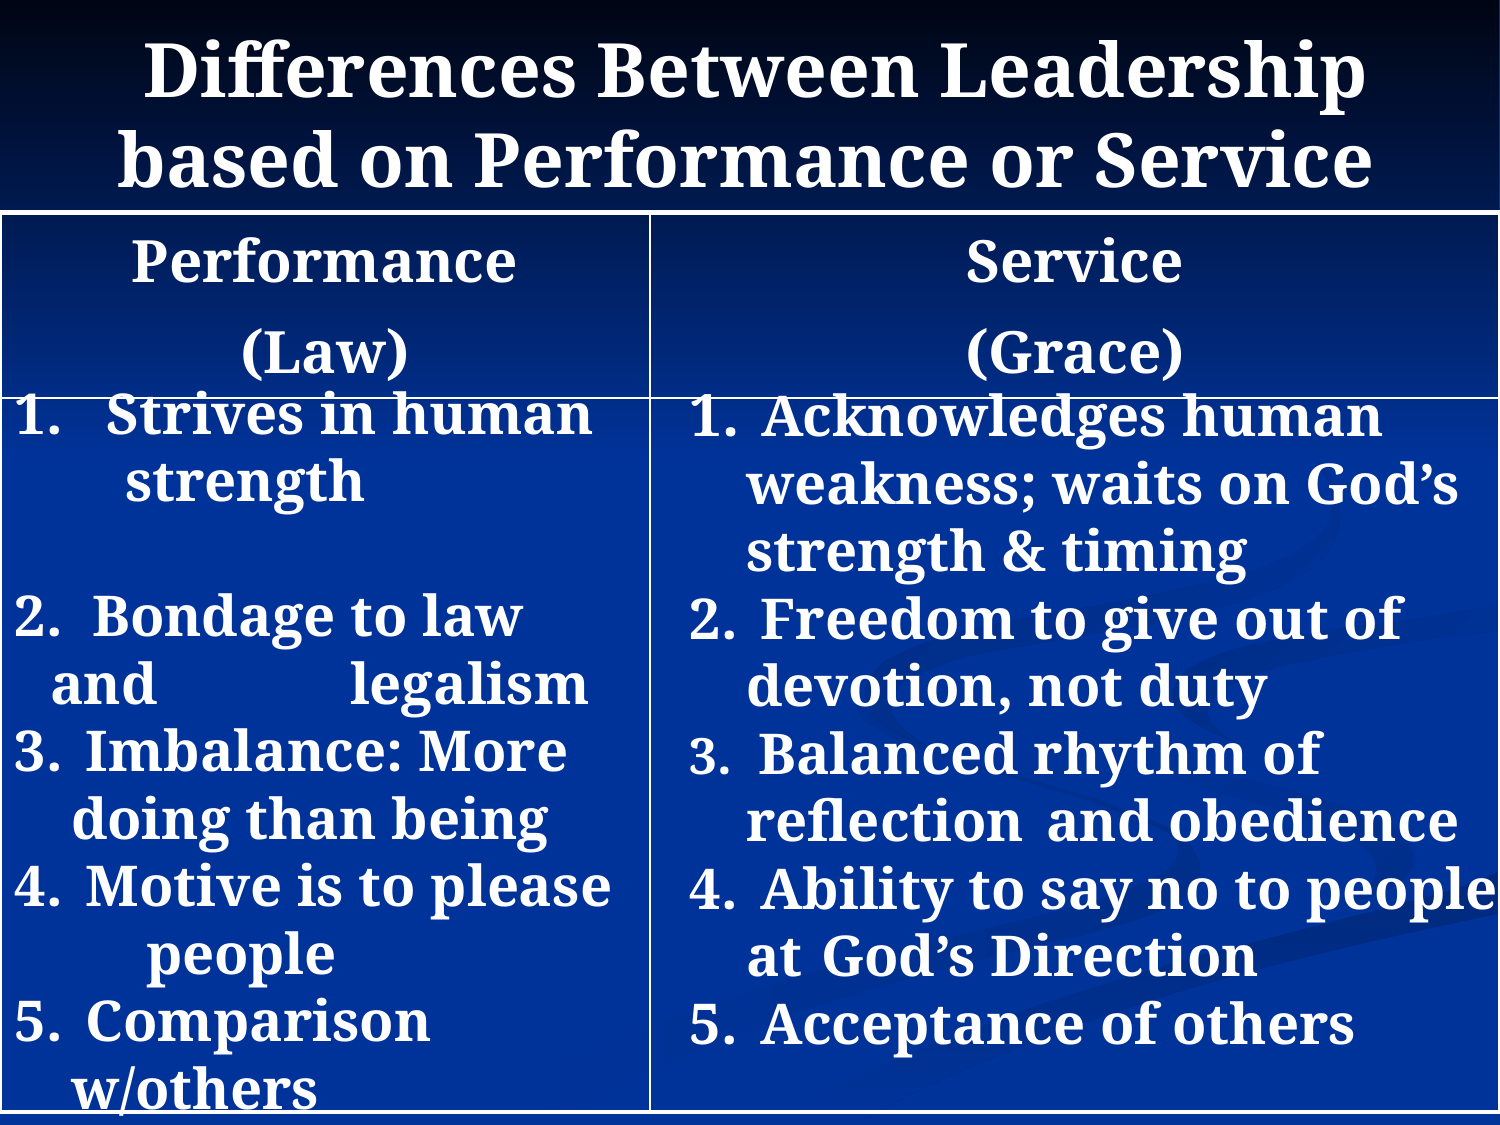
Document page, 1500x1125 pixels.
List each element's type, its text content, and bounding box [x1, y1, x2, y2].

title Differences Between Leadership based on Performance or Service [12, 24, 1500, 201]
table_cell [651, 399, 675, 1110]
table_header Service (Grace) [651, 215, 1498, 397]
text_box Acknowledges human weakness; waits on God’s strength & timing Freedom to give out of devotion, not duty 3. Balanced rhythm of reflection and obedience Ability to say no to people at God’s Direction Acceptance of others [675, 370, 1500, 1125]
text_box Strives in human strength Bondage to law and legalism Imbalance: More doing than being Motive is to please people Comparison w/others [0, 370, 650, 1125]
table_header Performance (Law) [2, 215, 649, 370]
